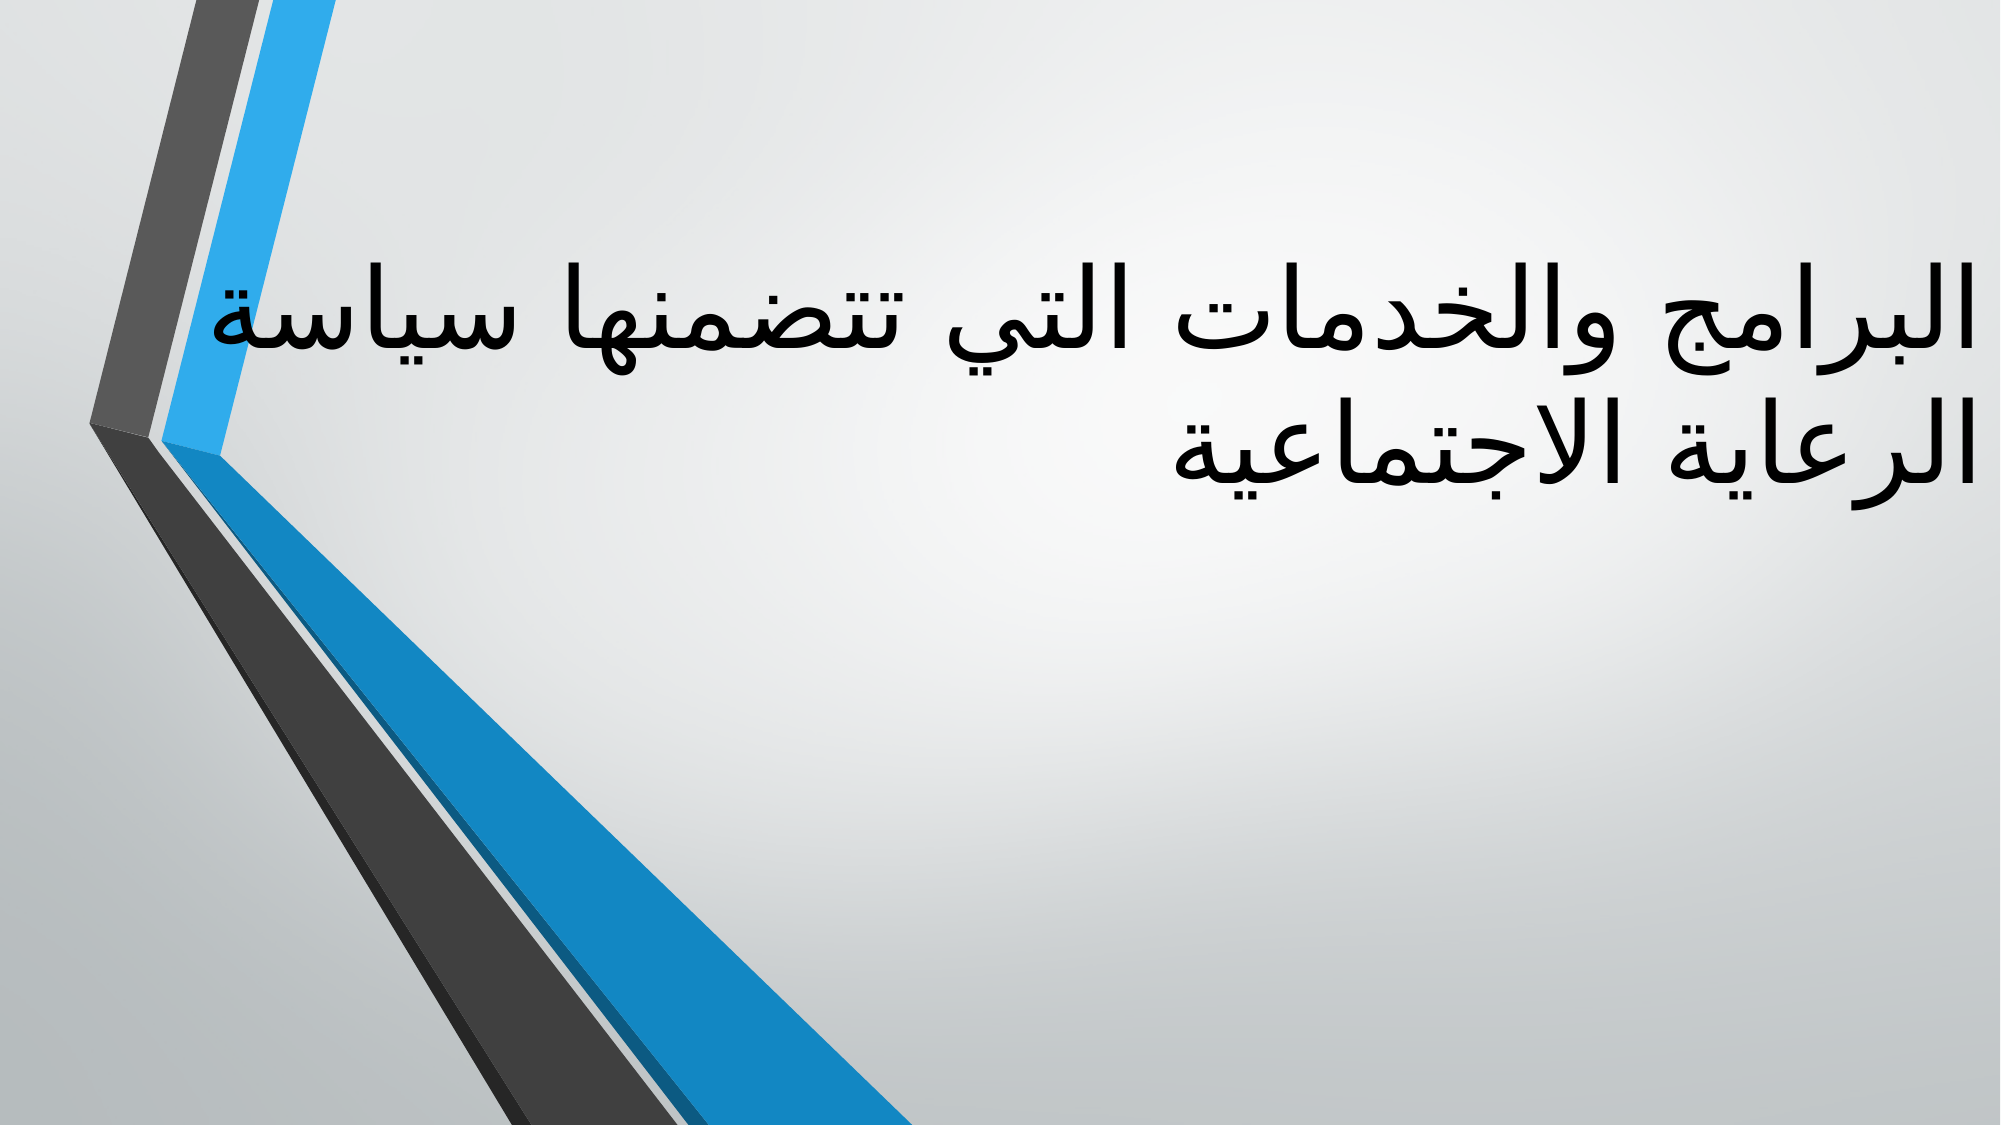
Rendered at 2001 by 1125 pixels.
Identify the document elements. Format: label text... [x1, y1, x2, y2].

title البرامج والخدمات التي تتضمنها سياسة الرعاية الاجتماعية [189, 84, 2000, 514]
